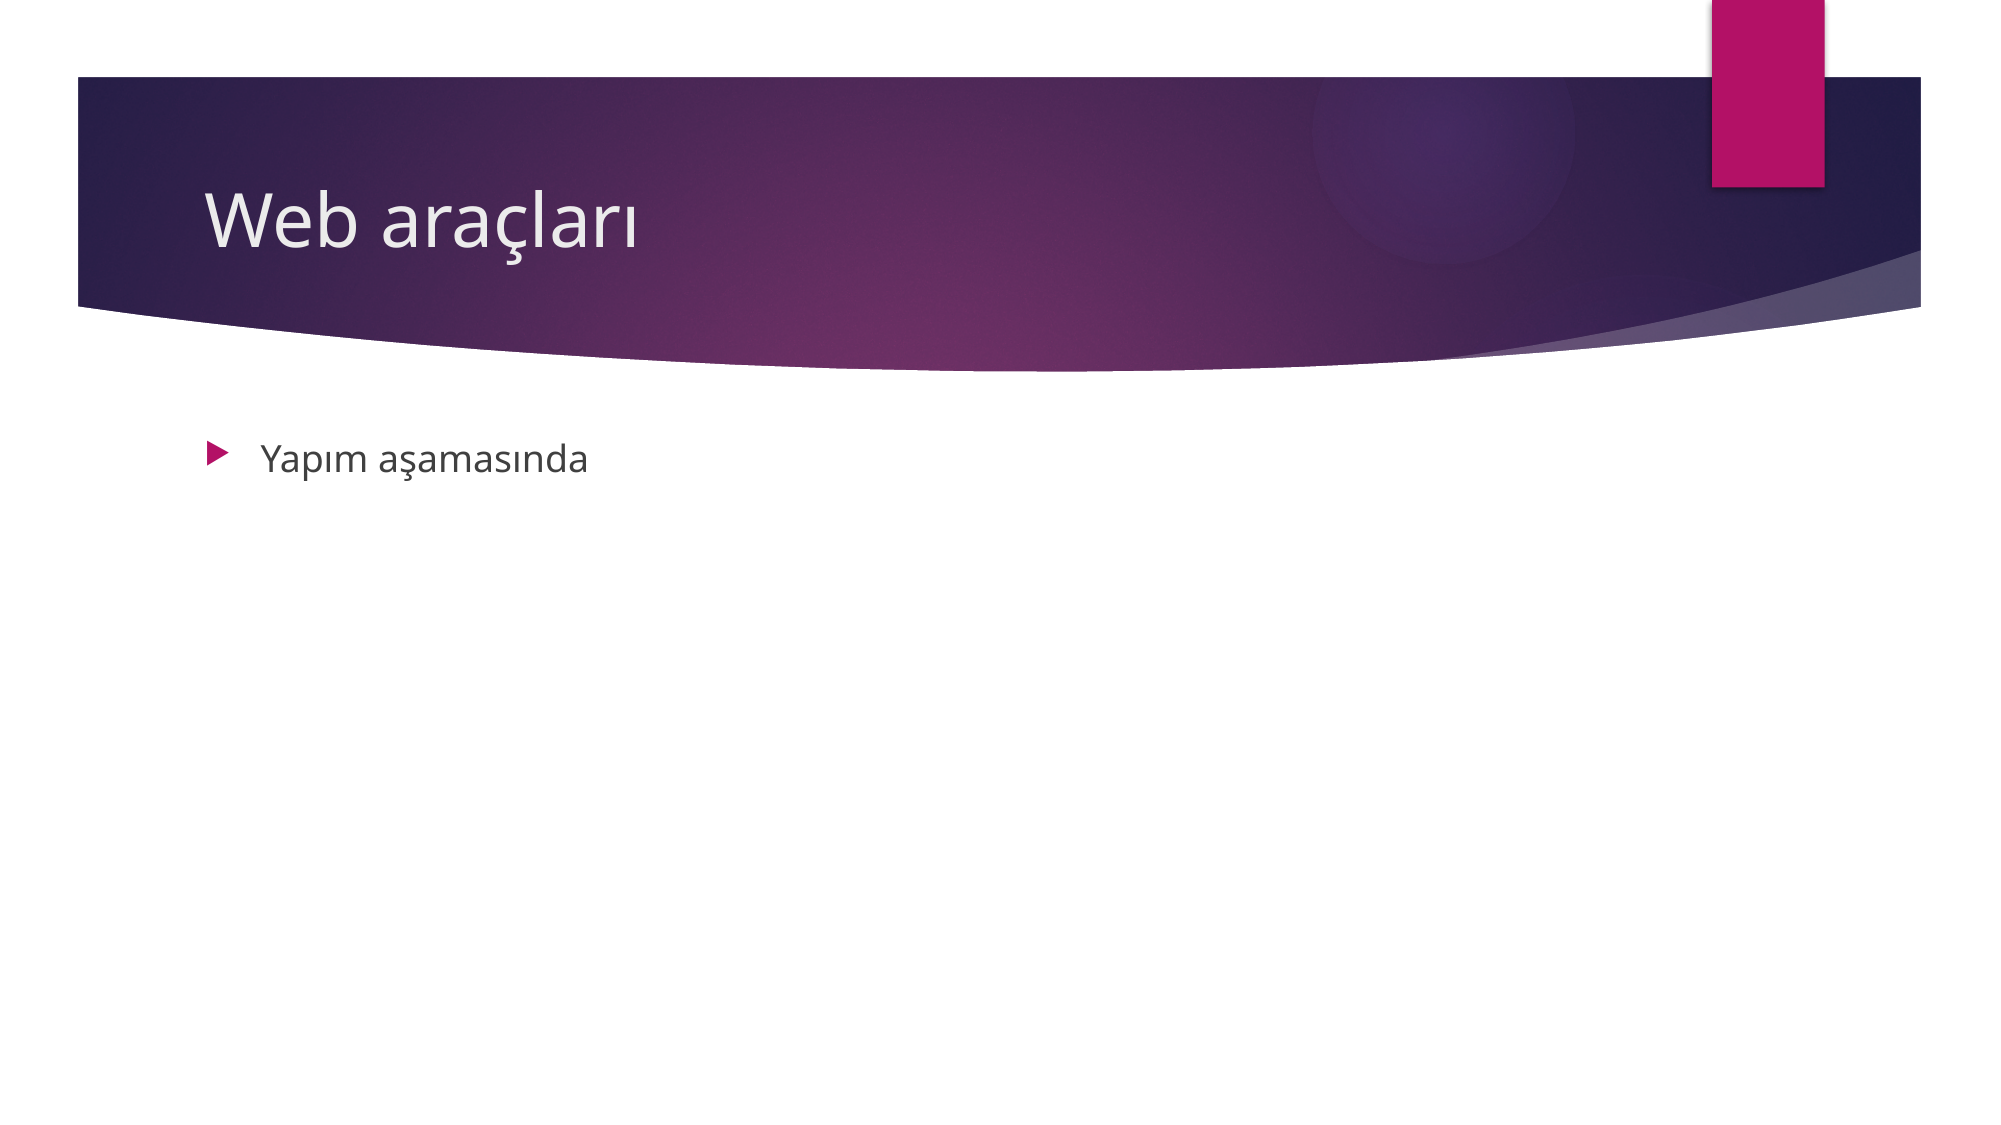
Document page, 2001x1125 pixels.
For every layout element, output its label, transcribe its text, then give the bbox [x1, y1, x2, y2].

title Web araçları [189, 159, 1627, 276]
list Yapım aşamasında [189, 427, 1638, 988]
